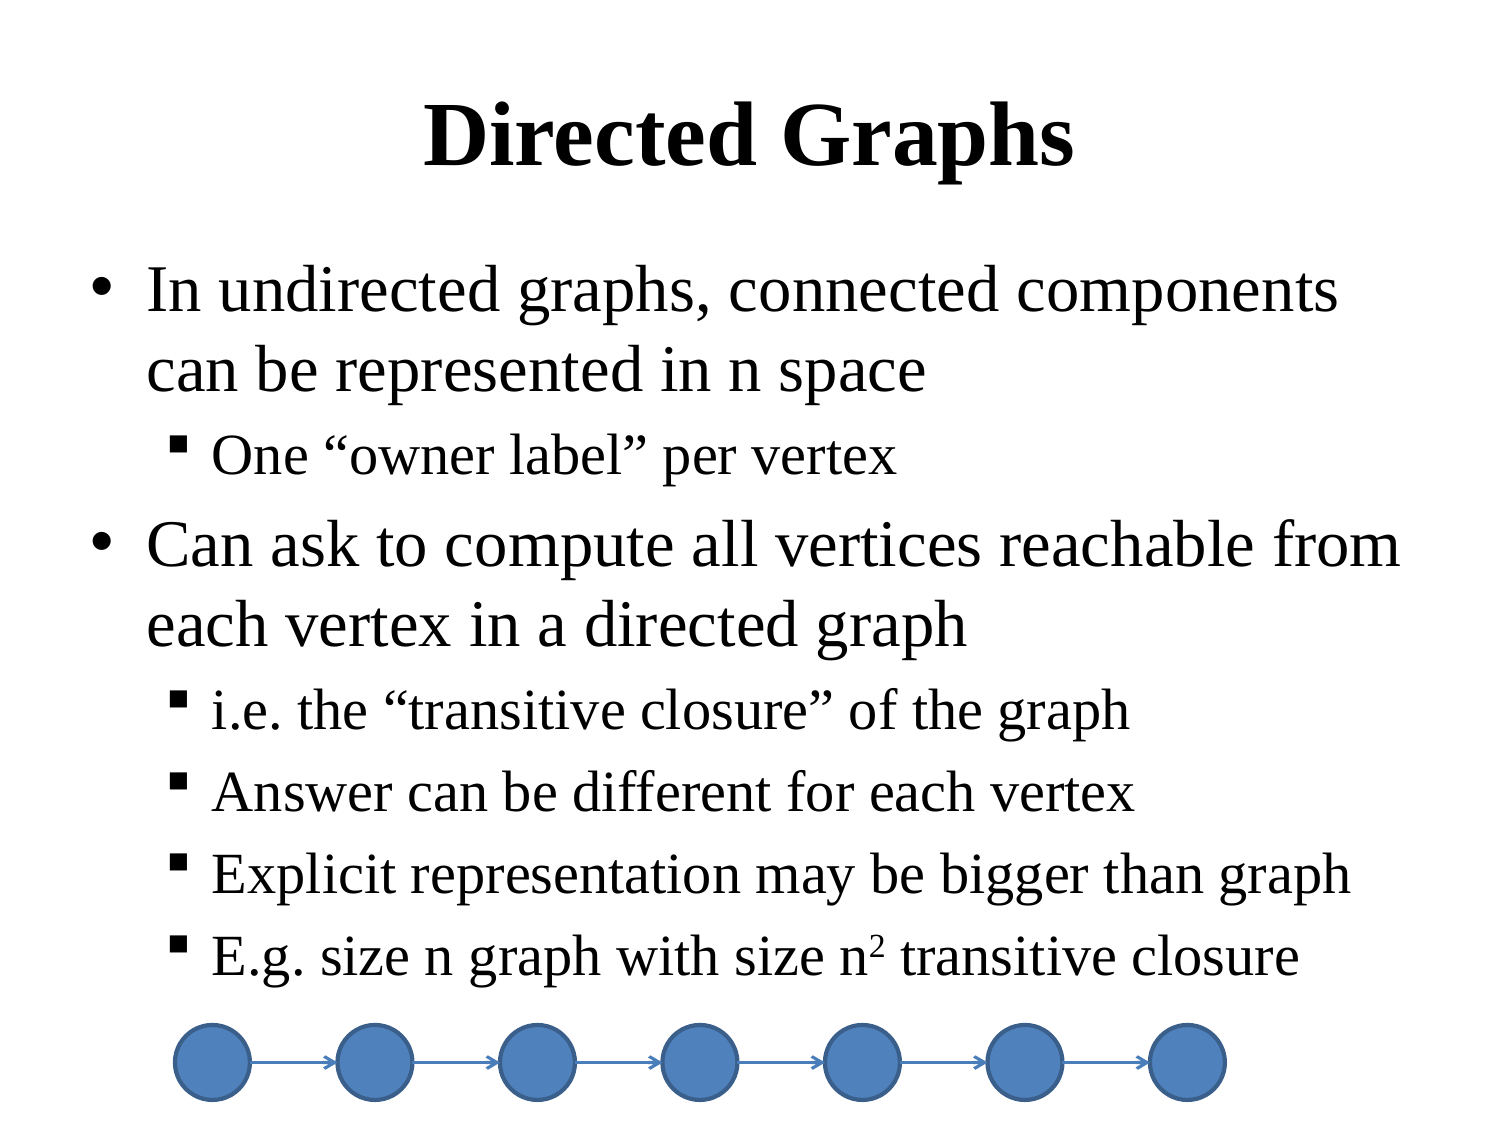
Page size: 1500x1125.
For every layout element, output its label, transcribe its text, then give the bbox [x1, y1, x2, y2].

title Directed Graphs [75, 45, 1425, 213]
text_box [498, 1022, 577, 1103]
text_box [172, 1022, 252, 1103]
text_box [335, 1022, 415, 1103]
text_box [1147, 1022, 1228, 1103]
text_box [823, 1022, 902, 1103]
list In undirected graphs, connected components can be represented in n space One “owner label” per vertex Can ask to compute all vertices reachable from each vertex in a directed graph i.e. the “transitive closure” of the graph Answer can be different for each vertex Explicit representation may be bigger than graph E.g. size n graph with size n2 transitive closure [75, 237, 1425, 1088]
text_box [660, 1022, 740, 1103]
text_box [985, 1022, 1065, 1103]
